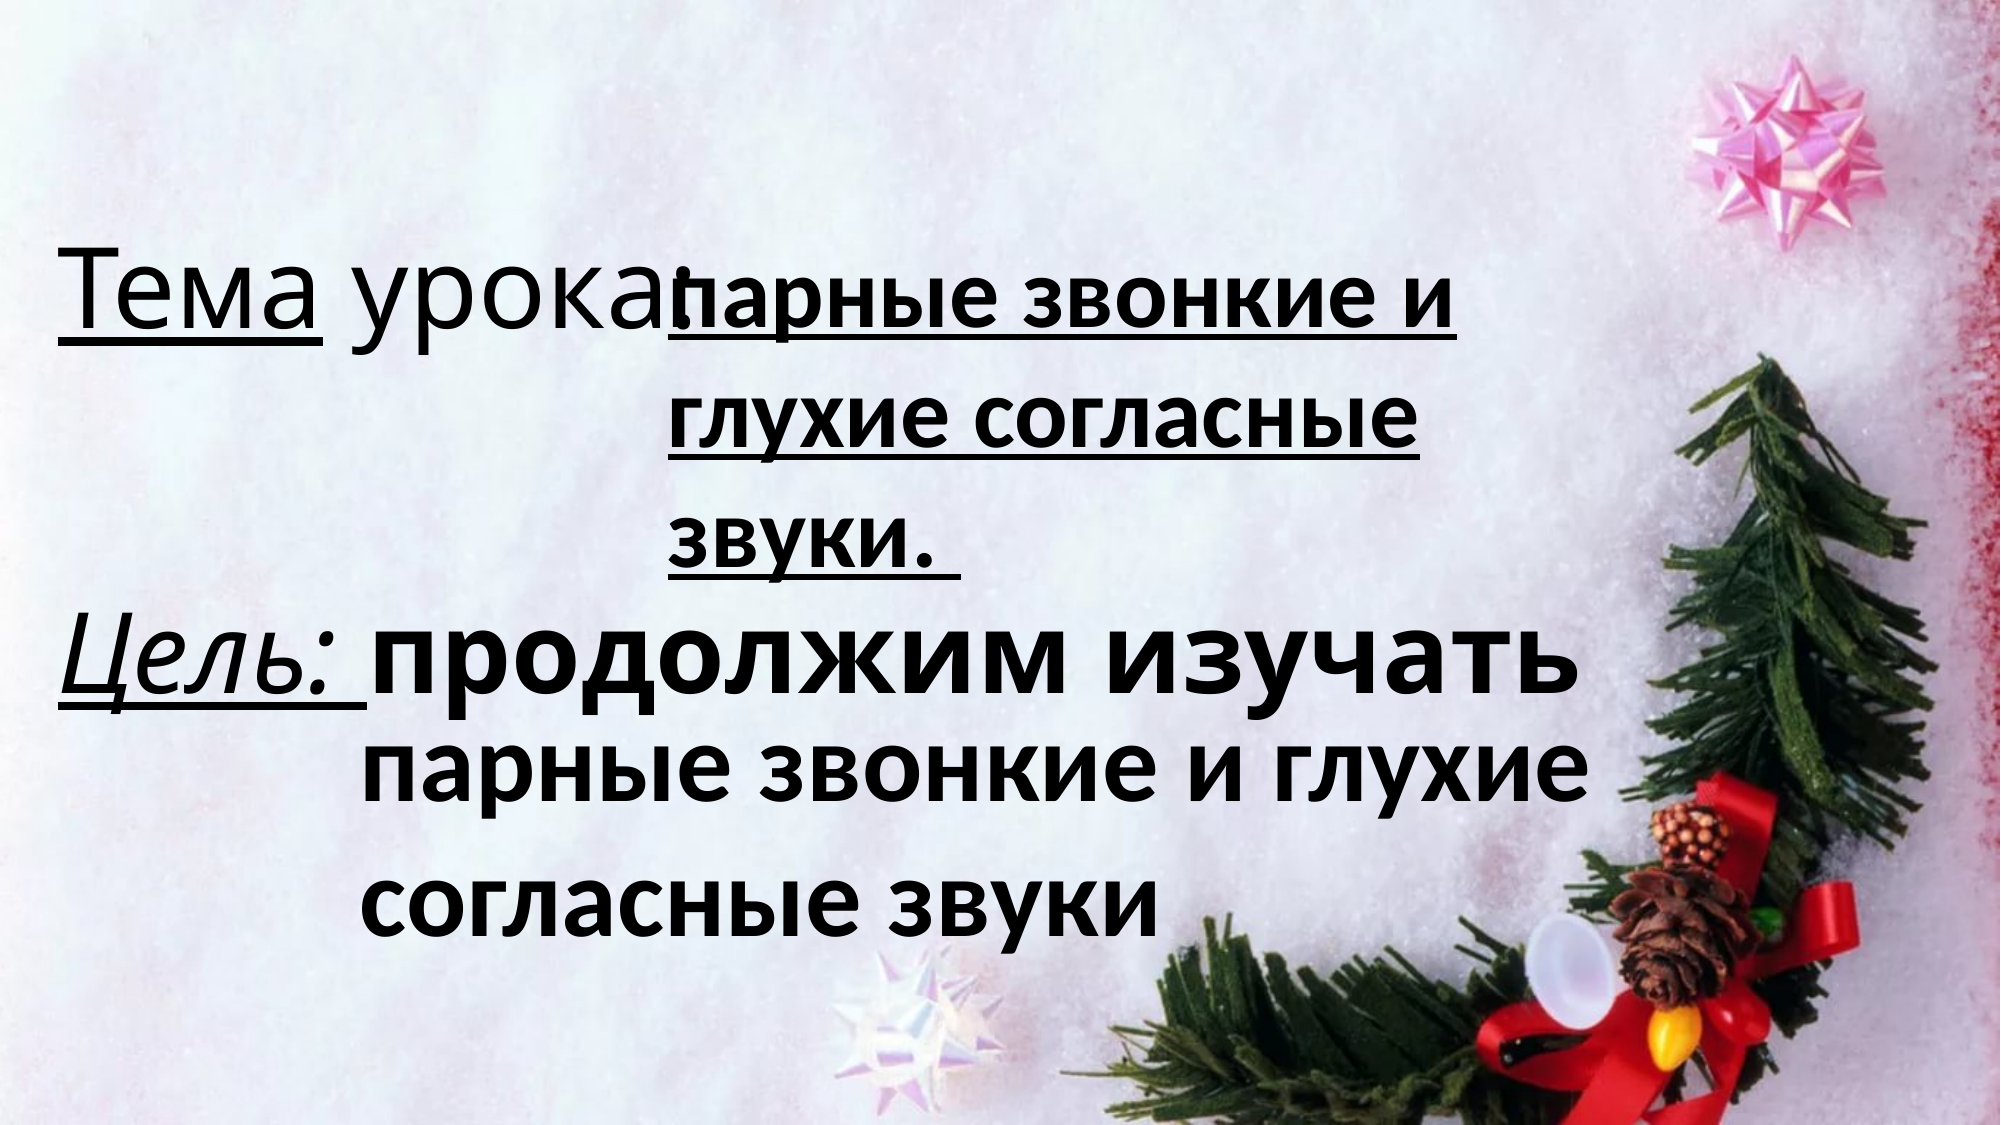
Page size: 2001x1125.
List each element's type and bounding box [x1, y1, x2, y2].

list [0, 0, 2000, 1125]
